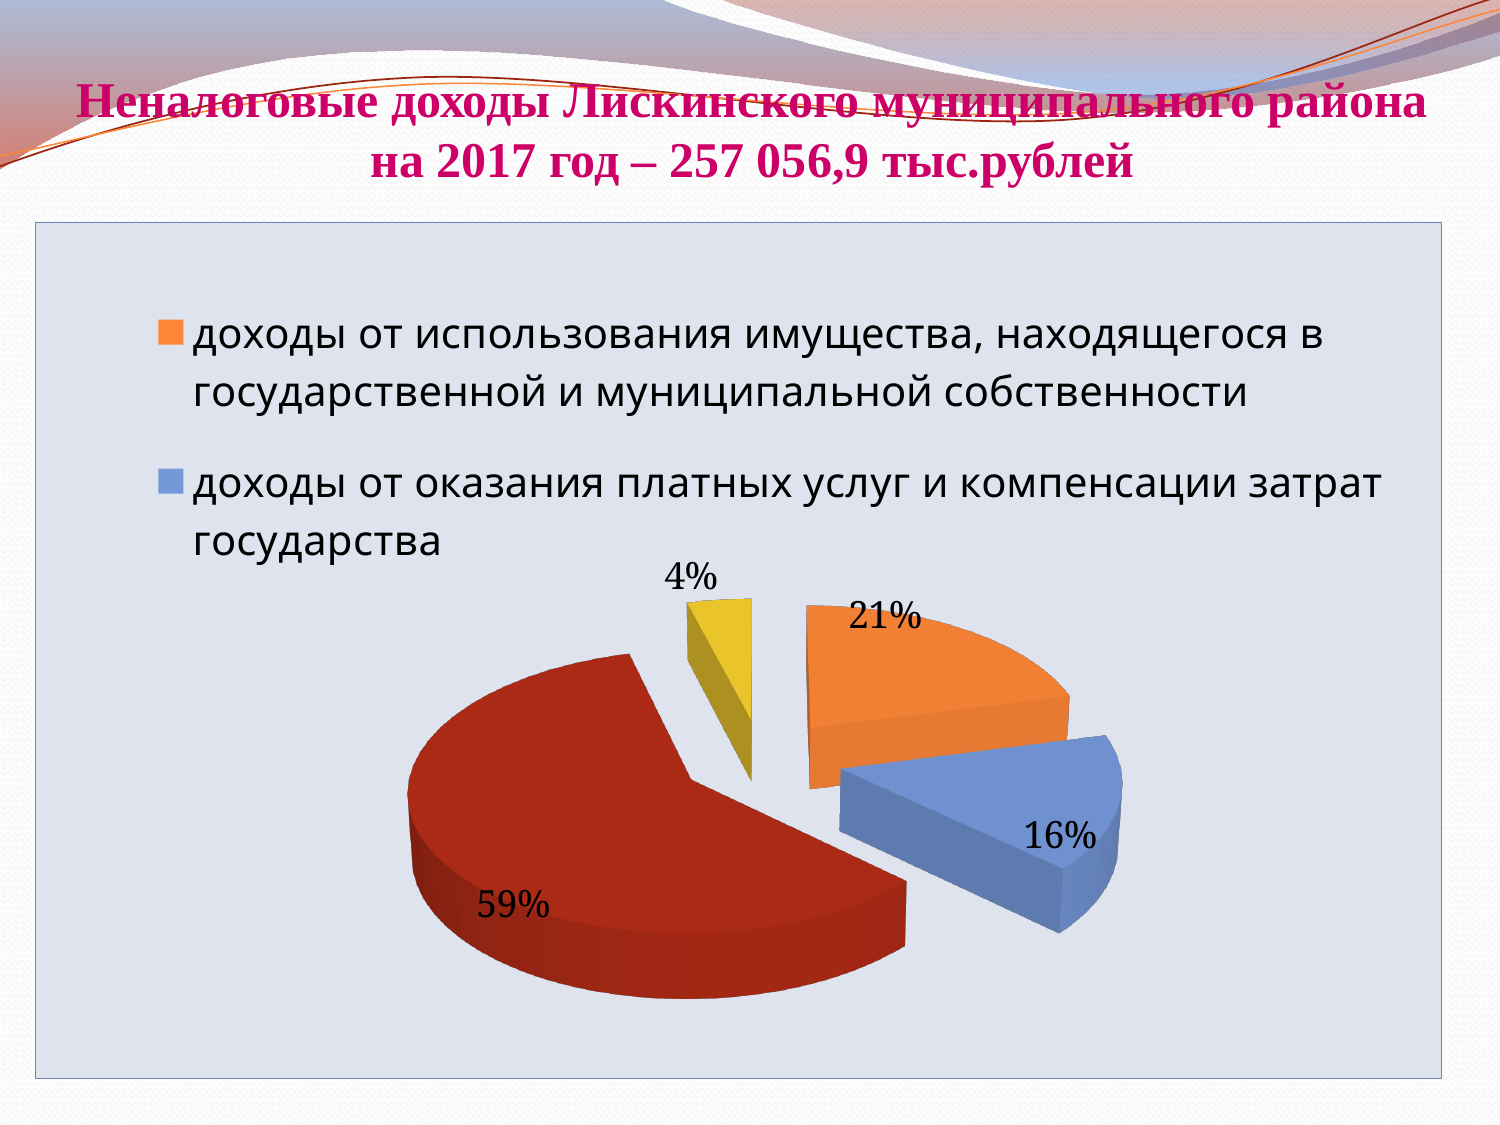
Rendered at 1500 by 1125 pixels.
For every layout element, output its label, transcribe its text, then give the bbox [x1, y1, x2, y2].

title Неналоговые доходы Лискинского муниципального района на 2017 год – 257 056,9 тыс.рублей [75, 0, 1430, 188]
chart [34, 222, 1442, 1079]
